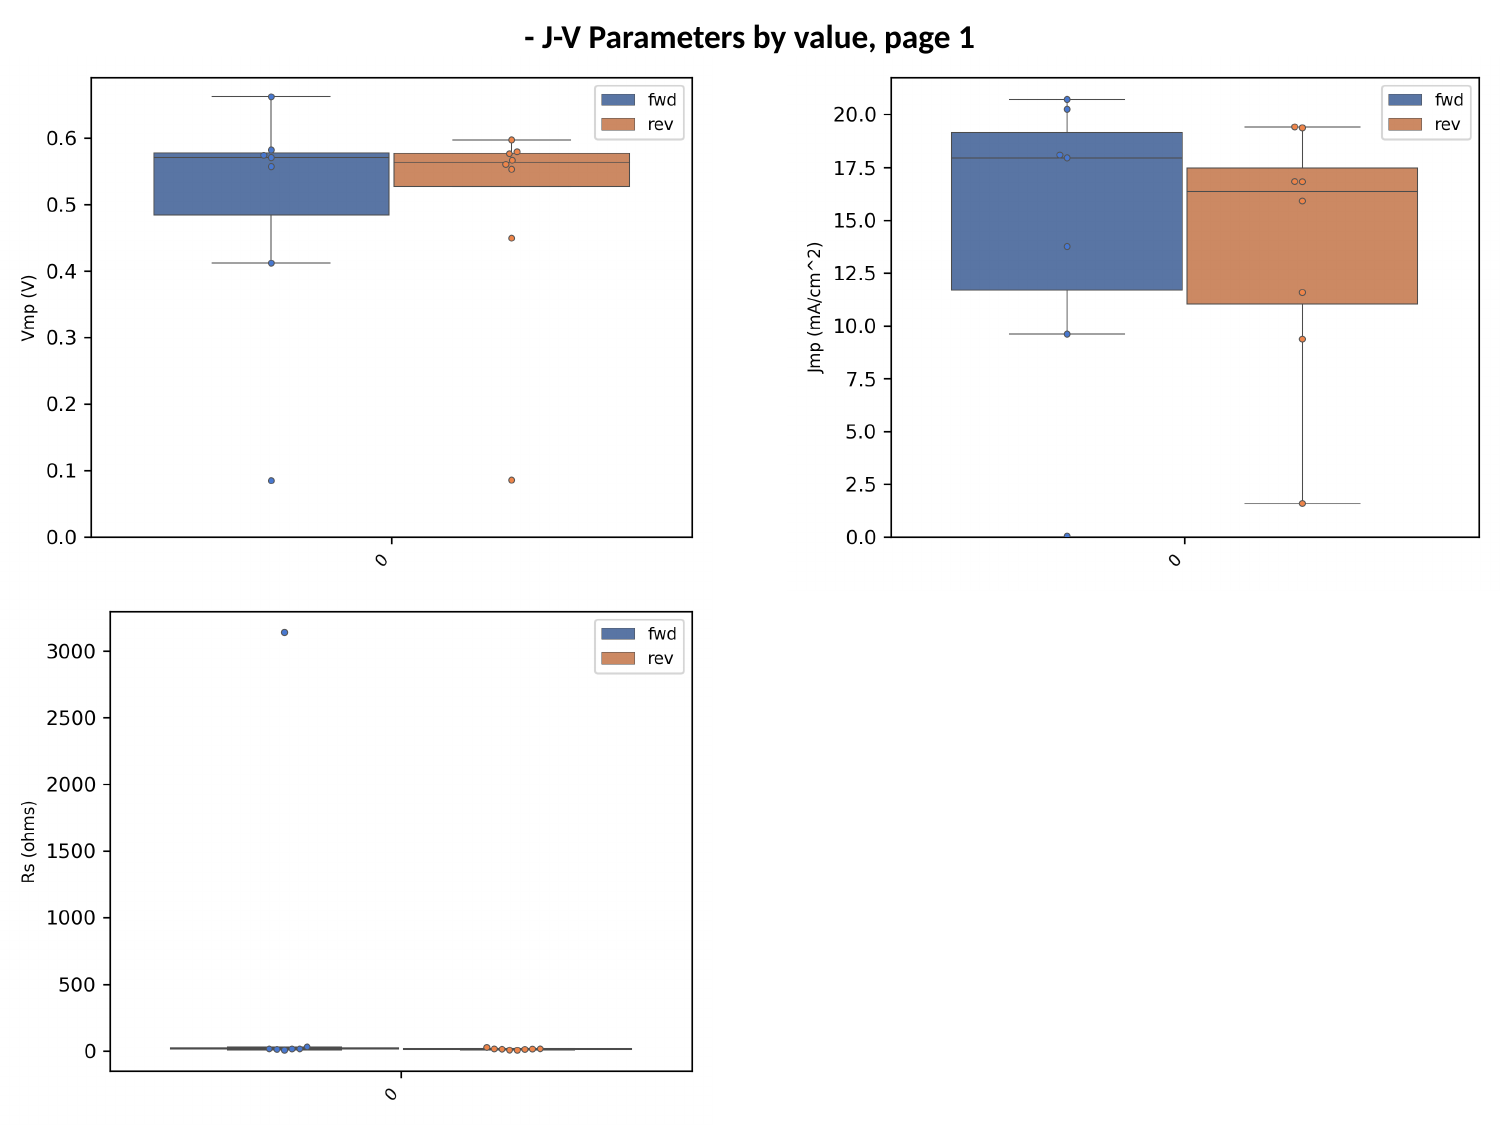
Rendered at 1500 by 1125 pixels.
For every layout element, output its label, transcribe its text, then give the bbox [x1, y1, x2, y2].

picture [0, 56, 713, 1125]
picture [787, 56, 1500, 591]
title - J-V Parameters by value, page 1 [0, 0, 1500, 75]
